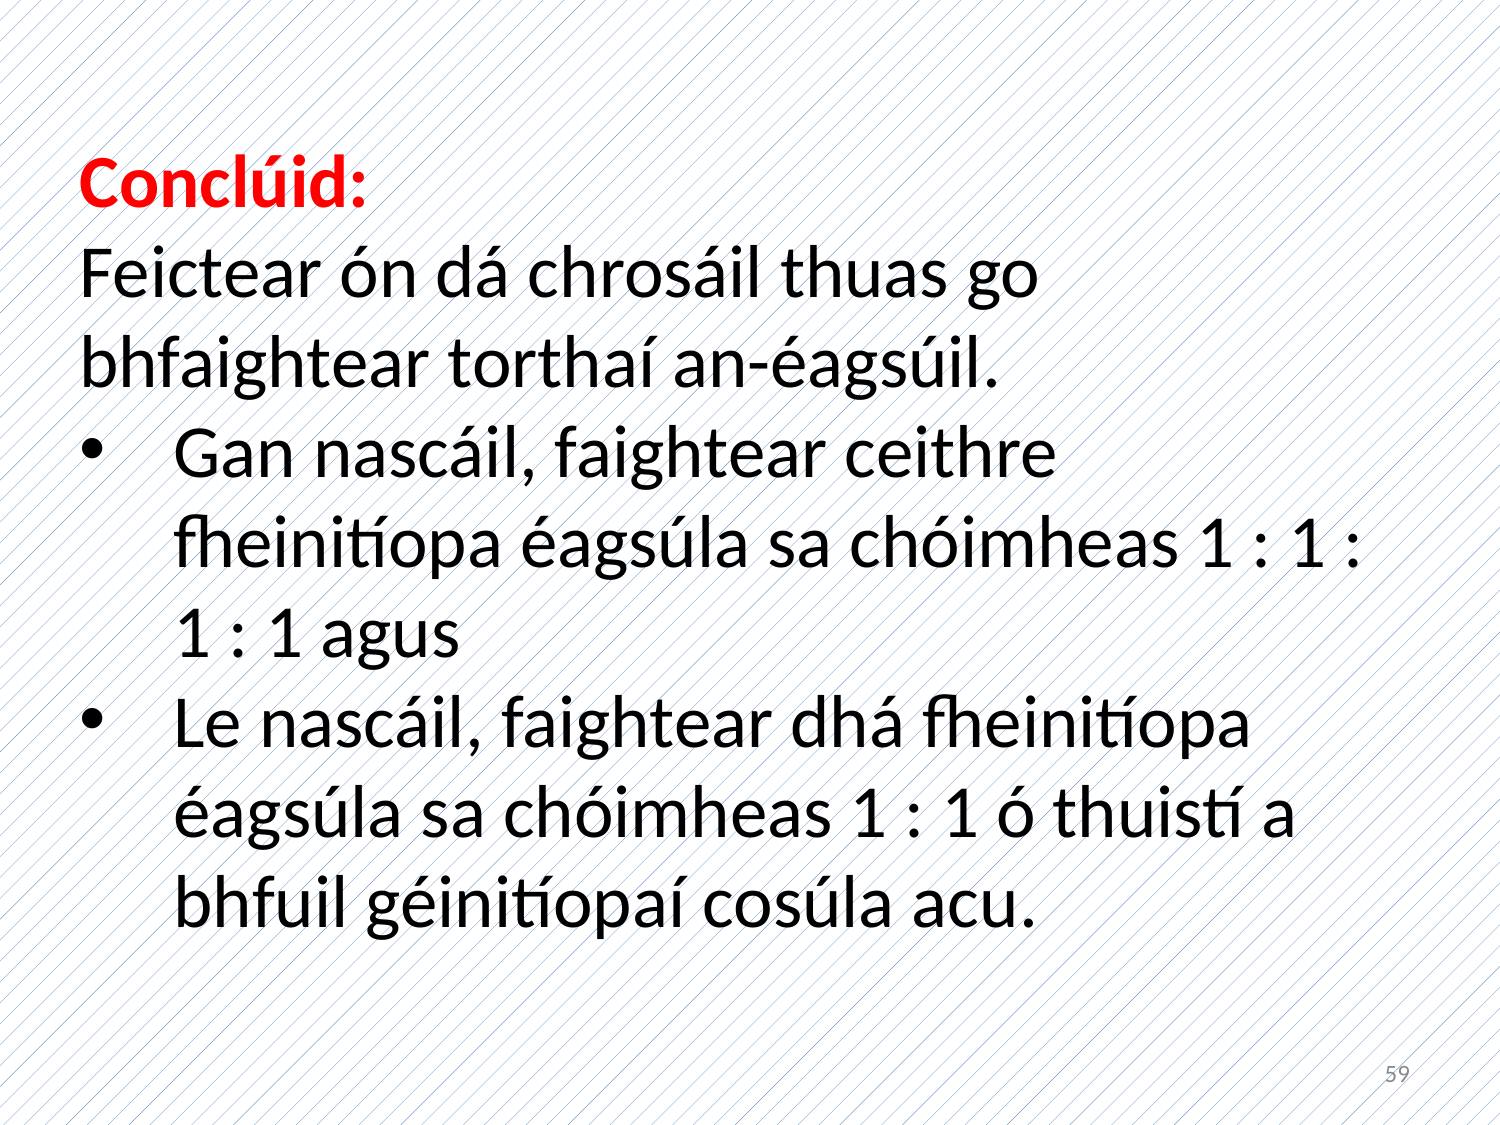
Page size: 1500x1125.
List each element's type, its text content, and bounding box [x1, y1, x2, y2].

text_box Conclúid: Feictear ón dá chrosáil thuas go bhfaightear torthaí an-éagsúil. Gan nascáil, faightear ceithre fheinitíopa éagsúla sa chóimheas 1 : 1 : 1 : 1 agus Le nascáil, faightear dhá fheinitíopa éagsúla sa chóimheas 1 : 1 ó thuistí a bhfuil géinitíopaí cosúla acu. [64, 125, 1412, 951]
slide_number 59 [1074, 1042, 1425, 1103]
